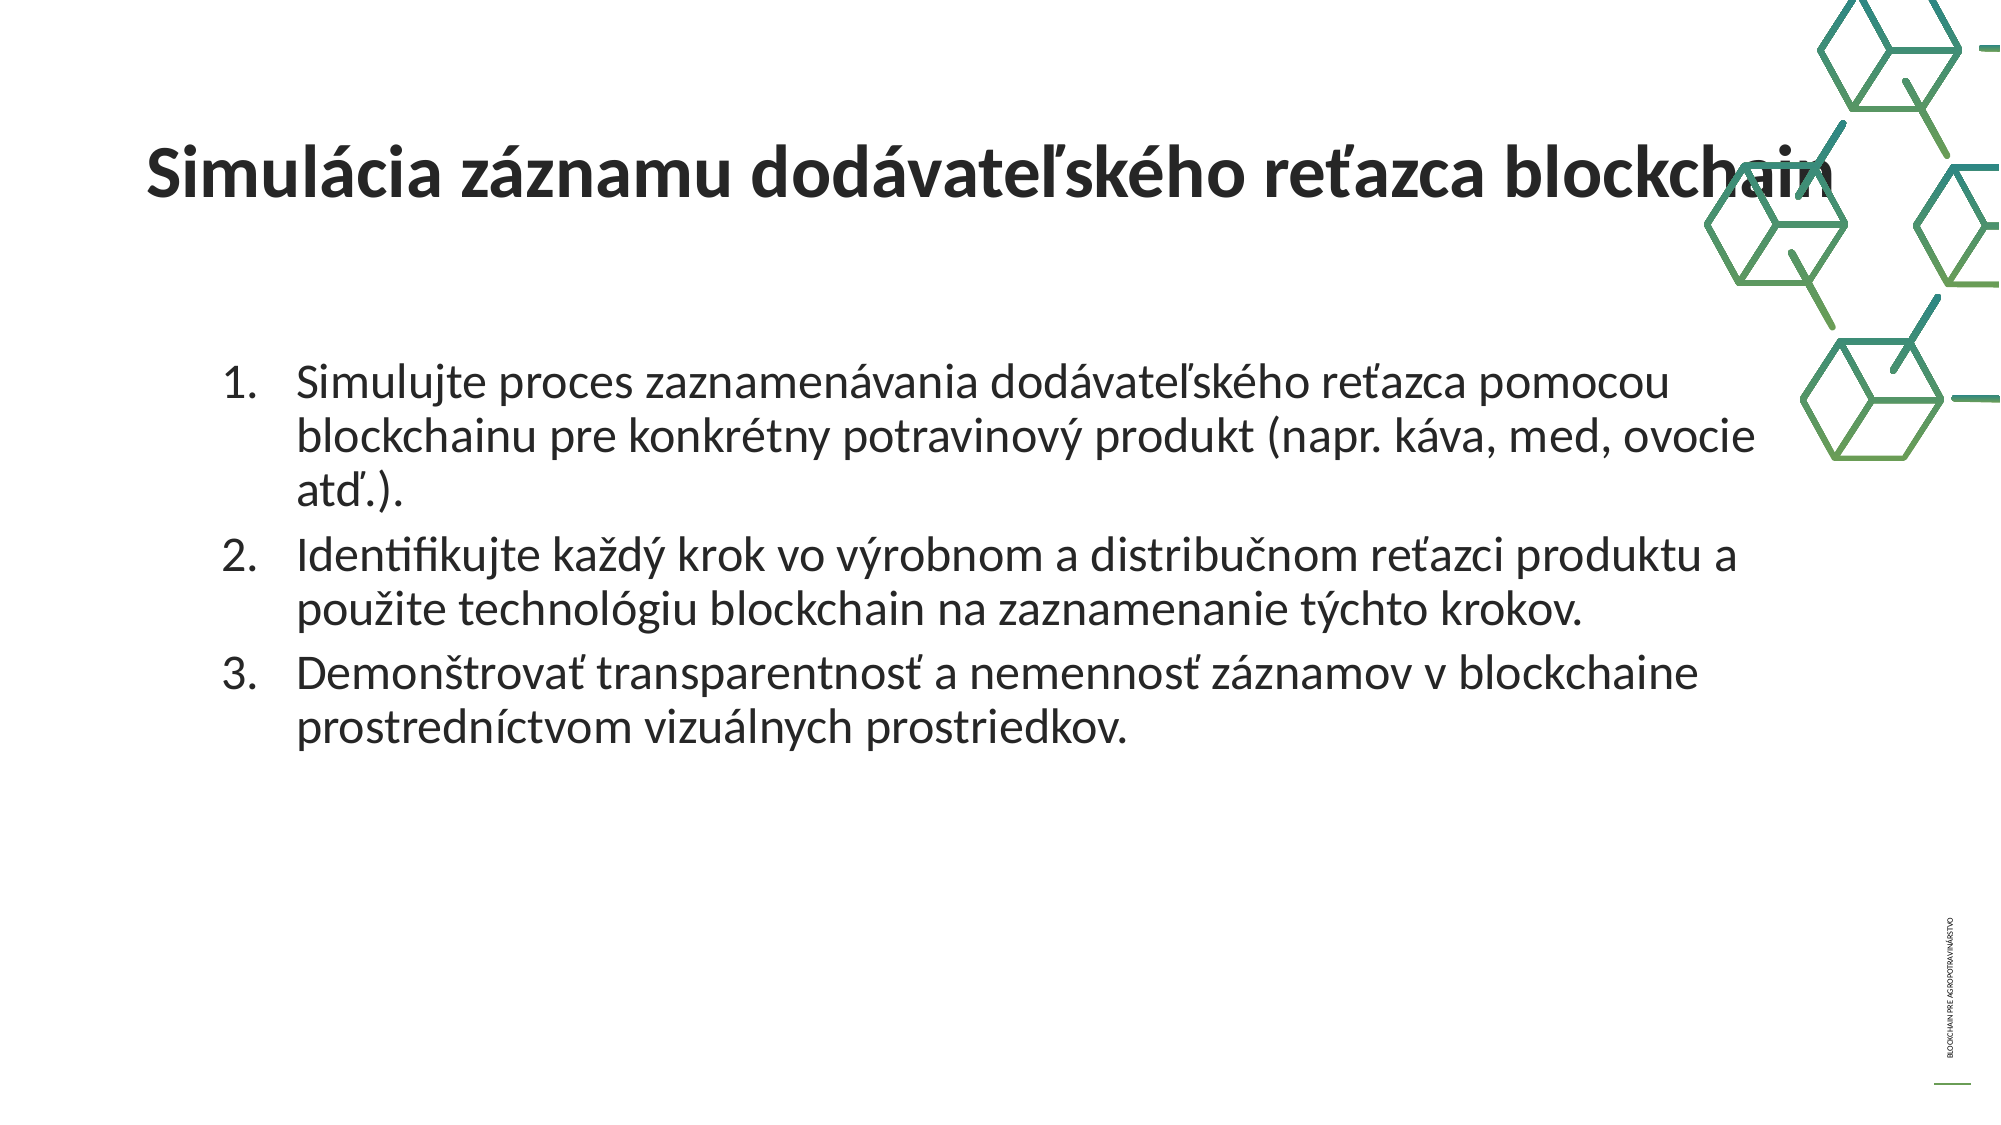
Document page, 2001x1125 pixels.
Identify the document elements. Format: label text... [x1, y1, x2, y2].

list Simulácia záznamu dodávateľského reťazca blockchain [130, 124, 1698, 337]
list Simulujte proces zaznamenávania dodávateľského reťazca pomocou blockchainu pre konkrétny potravinový produkt (napr. káva, med, ovocie atď.). Identifikujte každý krok vo výrobnom a distribučnom reťazci produktu a použite technológiu blockchain na zaznamenanie týchto krokov. Demonštrovať transparentnosť a nemennosť záznamov v blockchaine prostredníctvom vizuálnych prostriedkov. [130, 348, 1869, 1035]
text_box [1703, 0, 2000, 462]
